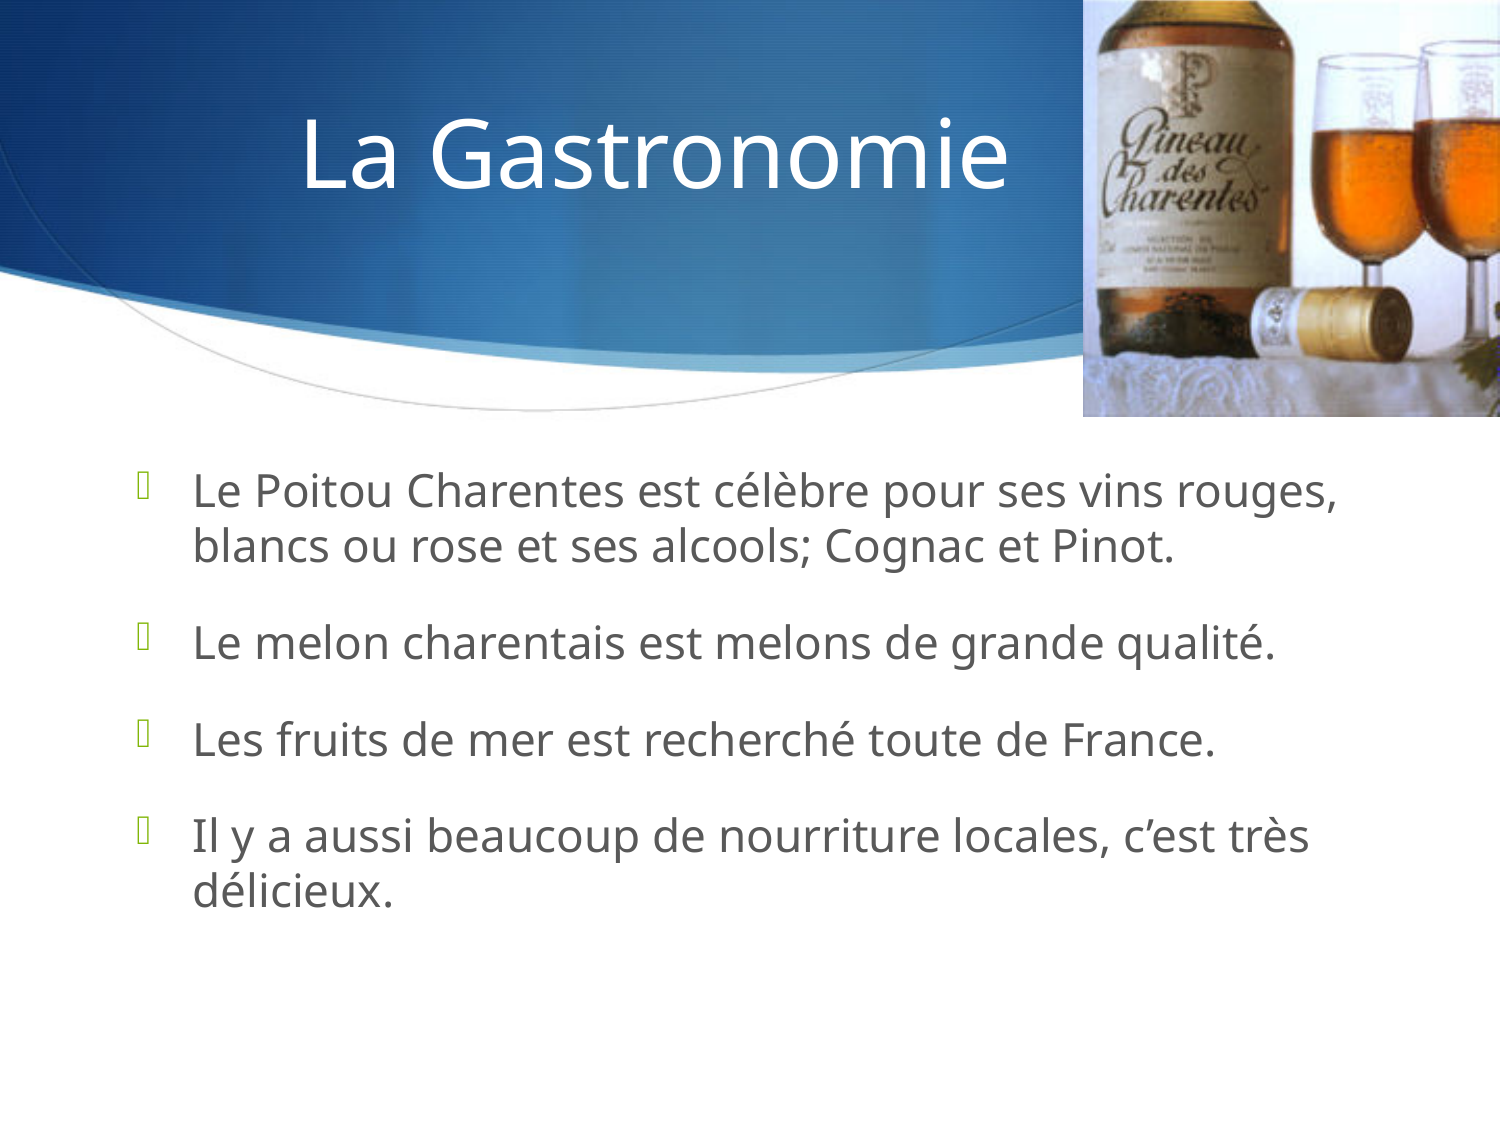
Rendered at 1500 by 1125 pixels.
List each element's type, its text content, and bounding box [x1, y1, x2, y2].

title La Gastronomie [0, 56, 1056, 245]
picture [0, 0, 1500, 1125]
list Le Poitou Charentes est célèbre pour ses vins rouges, blancs ou rose et ses alcools; Cognac et Pinot. Le melon charentais est melons de grande qualité. Les fruits de mer est recherché toute de France. Il y a aussi beaucoup de nourriture locales, c’est très délicieux. [121, 454, 1379, 991]
